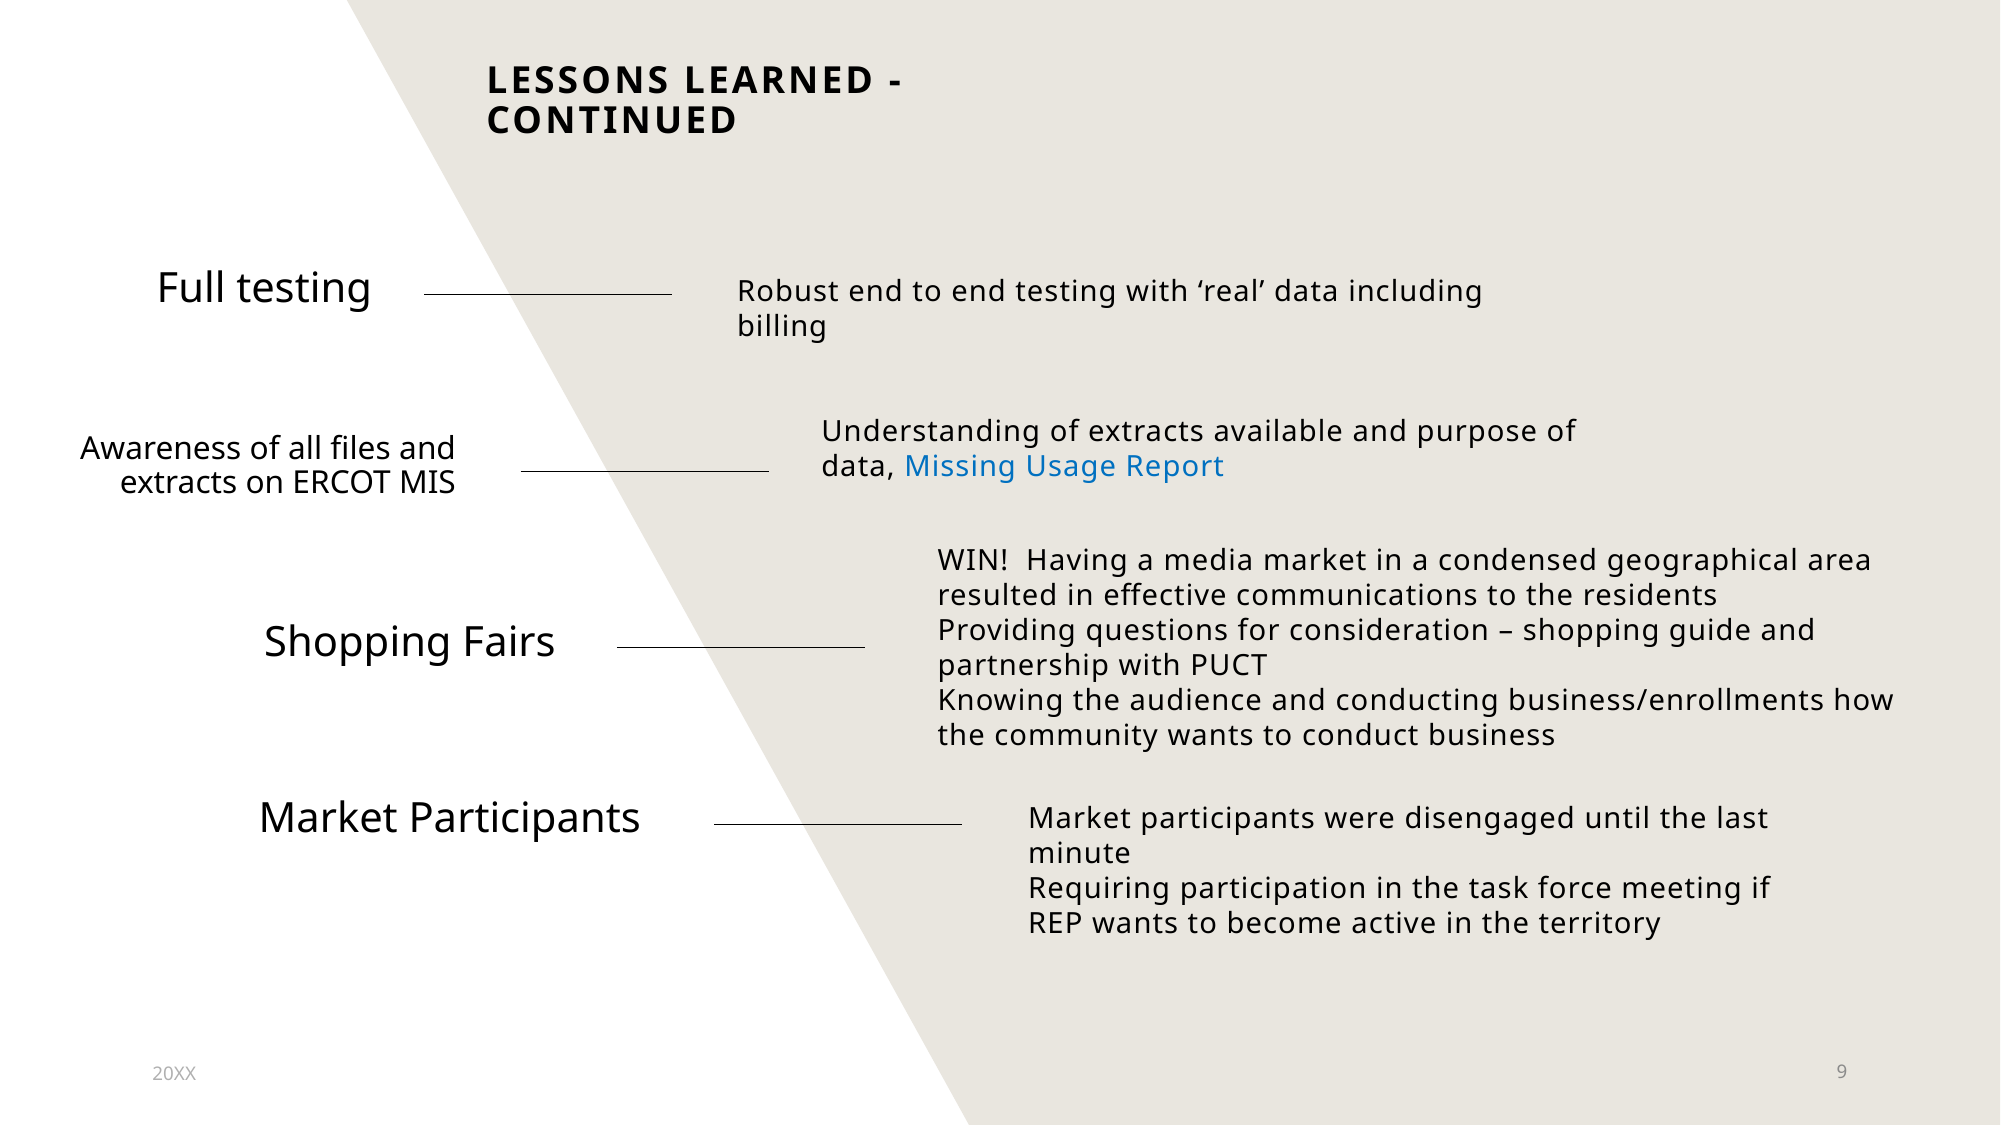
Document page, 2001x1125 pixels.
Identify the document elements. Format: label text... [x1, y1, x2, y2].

list Robust end to end testing with ‘real’ data including billing [722, 264, 1559, 431]
list Market participants were disengaged until the last minute Requiring participation in the task force meeting if REP wants to become active in the territory [1013, 791, 1851, 958]
list Awareness of all files and extracts on ERCOT MIS [19, 423, 472, 509]
list Full testing [0, 247, 398, 332]
slide_number 20XX [137, 1042, 588, 1103]
list WIN! Having a media market in a condensed geographical area resulted in effective communications to the residents Providing questions for consideration – shopping guide and partnership with PUCT Knowing the audience and conducting business/enrollments how the community wants to conduct business [922, 533, 1950, 763]
slide_number 9 [1773, 1042, 1863, 1103]
list Understanding of extracts available and purpose of data, Missing Usage Report [806, 404, 1644, 571]
list Market Participants [19, 777, 667, 862]
title Lessons learned - continued [471, 53, 1142, 150]
list Shopping Fairs [19, 600, 571, 685]
